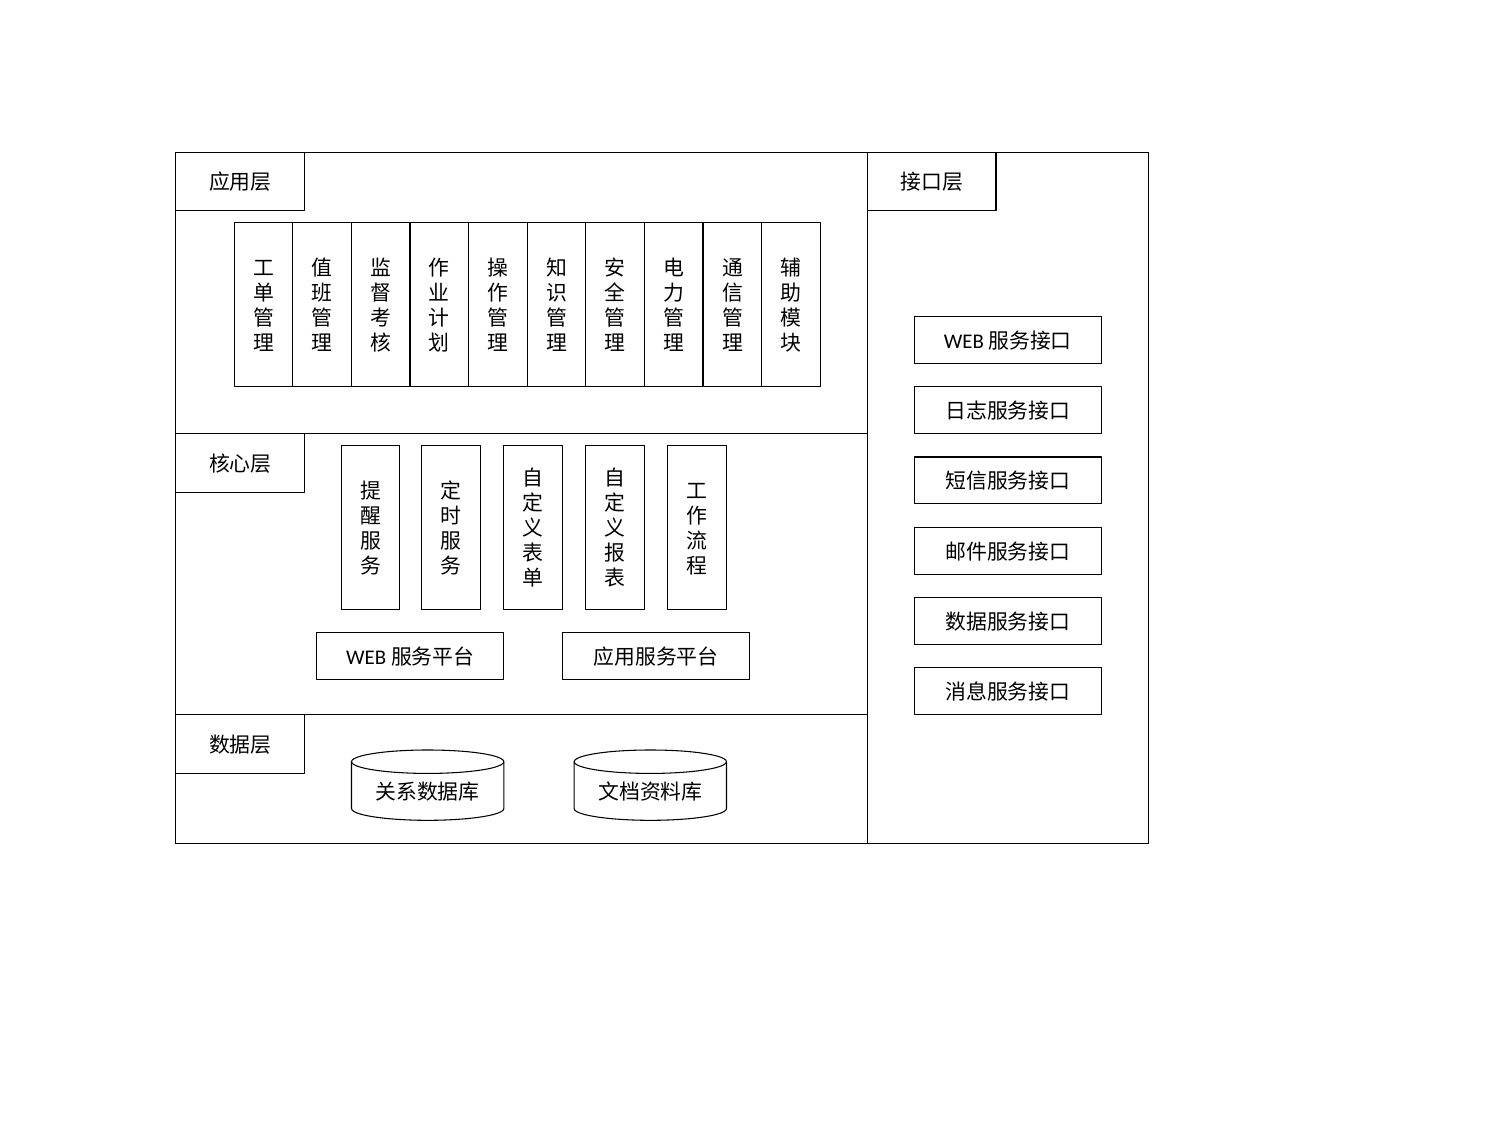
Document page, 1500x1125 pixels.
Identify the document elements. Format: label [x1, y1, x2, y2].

text_box [174, 150, 1150, 846]
